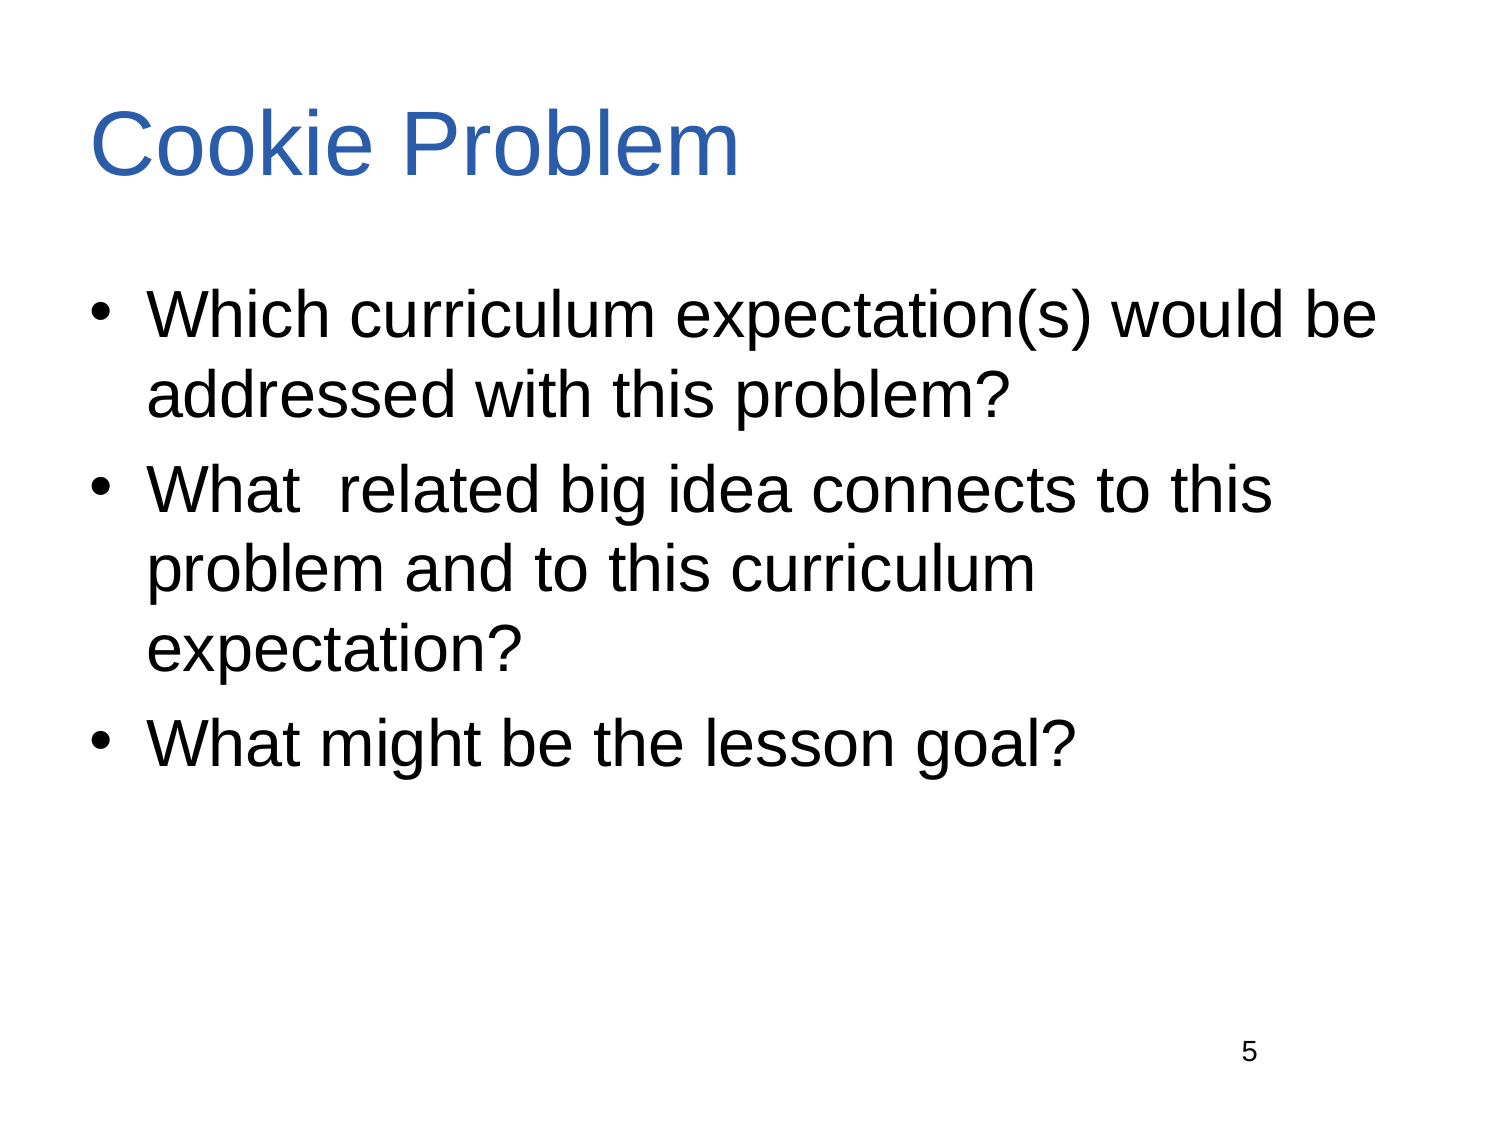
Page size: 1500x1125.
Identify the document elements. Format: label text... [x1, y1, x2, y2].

title Cookie Problem [74, 14, 1426, 261]
slide_number 5 [1223, 1023, 1277, 1075]
list Which curriculum expectation(s) would be addressed with this problem? What related big idea connects to this problem and to this curriculum expectation? What might be the lesson goal? [74, 261, 1426, 1125]
